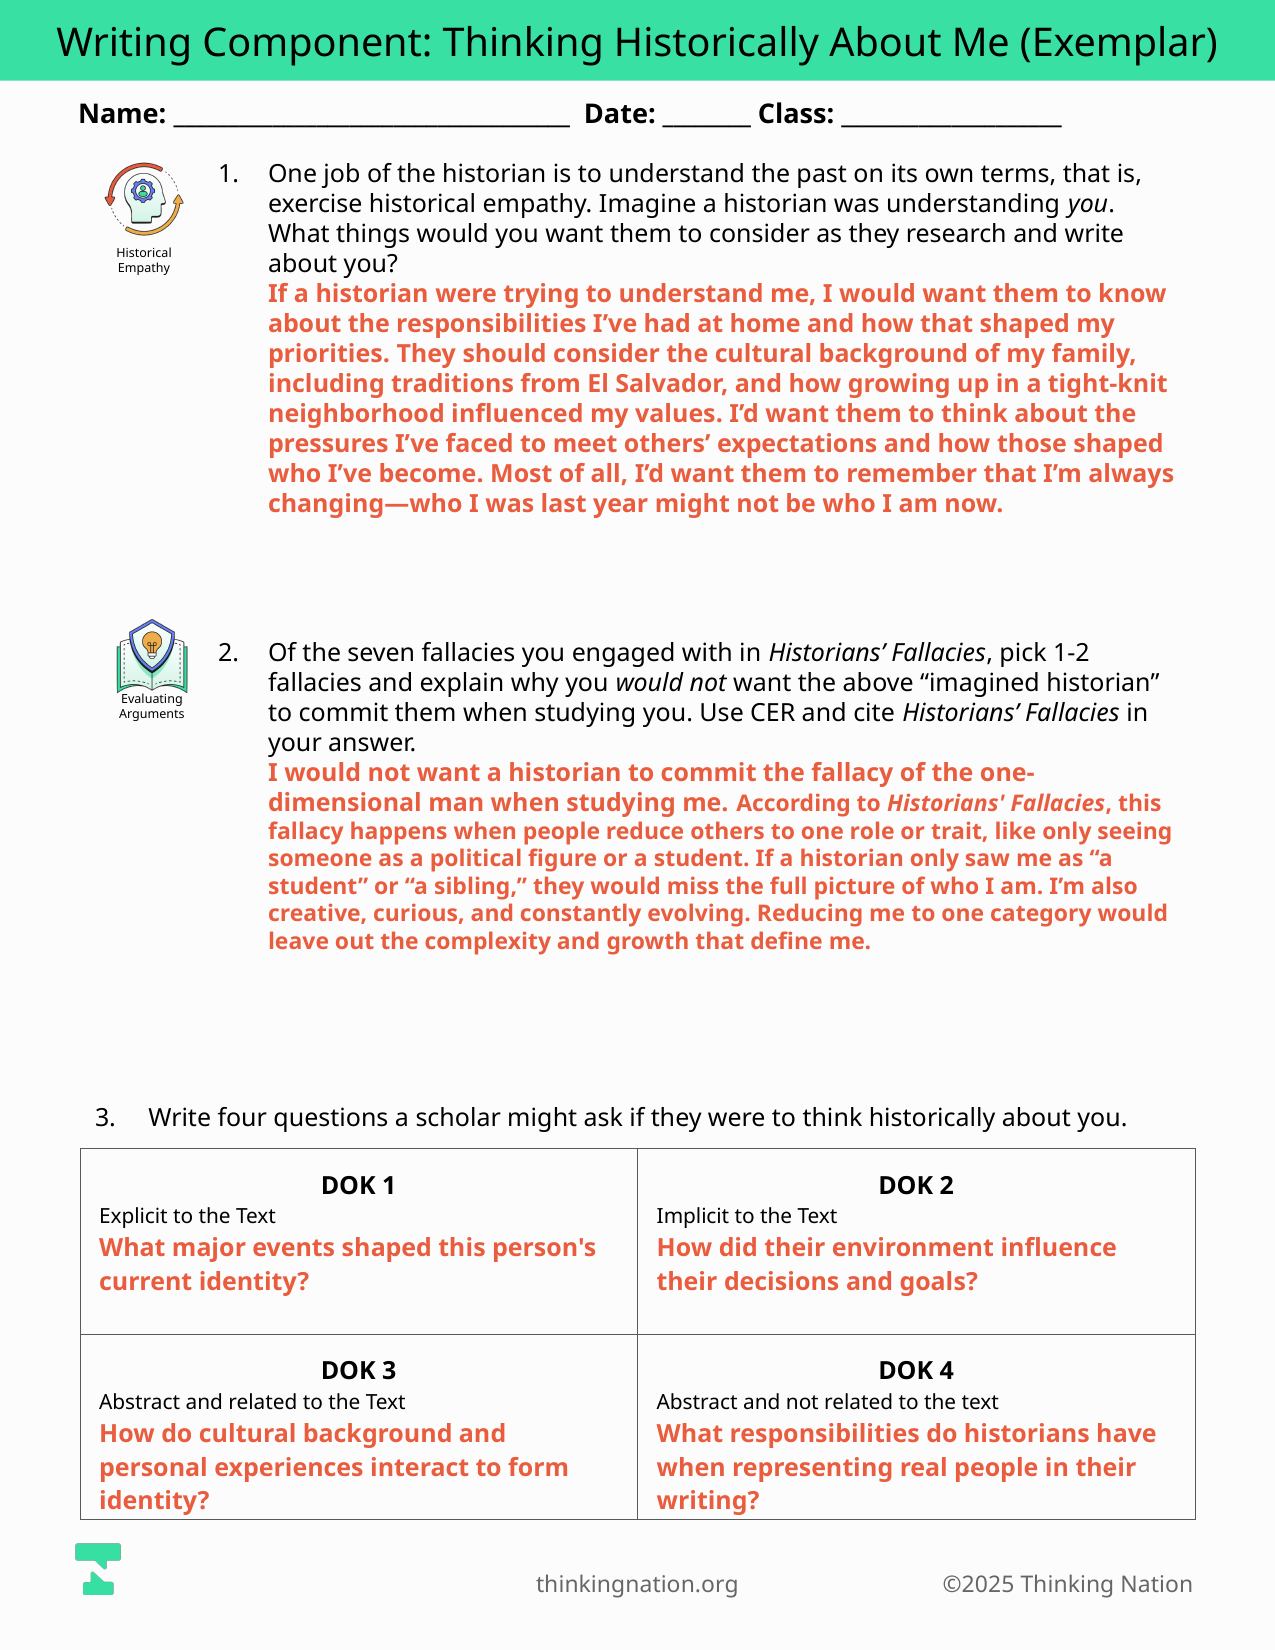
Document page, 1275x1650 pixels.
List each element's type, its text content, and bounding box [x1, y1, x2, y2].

picture [62, 1533, 134, 1605]
text_box One job of the historian is to understand the past on its own terms, that is, exercise historical empathy. Imagine a historian was understanding you. What things would you want them to consider as they research and write about you? If a historian were trying to understand me, I would want them to know about the responsibilities I’ve had at home and how that shaped my priorities. They should consider the cultural background of my family, including traditions from El Salvador, and how growing up in a tight-knit neighborhood influenced my values. I’d want them to think about the pressures I’ve faced to meet others’ expectations and how those shaped who I’ve become. Most of all, I’d want them to remember that I’m always changing—who I was last year might not be who I am now. Of the seven fallacies you engaged with in Historians’ Fallacies, pick 1-2 fallacies and explain why you would not want the above “imagined historian” to commit them when studying you. Use CER and cite Historians’ Fallacies in your answer. I would not want a historian to commit the fallacy of the one-dimensional man when studying me. According to Historians' Fallacies, this fallacy happens when people reduce others to one role or trait, like only seeing someone as a political figure or a student. If a historian only saw me as “a student” or “a sibling,” they would miss the full picture of who I am. I’m also creative, curious, and constantly evolving. Reducing me to one category would leave out the complexity and growth that define me. [178, 143, 1195, 999]
text_box thinkingnation.org [486, 1553, 789, 1605]
text_box Writing Component: Thinking Historically About Me (Exemplar) [0, 0, 1275, 81]
table_header DOK 1 Explicit to the Text What major events shaped this person's current identity? [81, 1149, 637, 1334]
table_header DOK 2 Implicit to the Text How did their environment influence their decisions and goals? [638, 1149, 1195, 1334]
picture [98, 153, 190, 245]
text_box ©2025 Thinking Nation [907, 1553, 1210, 1605]
text_box 3. Write four questions a scholar might ask if they were to think historically about you. [80, 1086, 1195, 1147]
text_box Historical Empathy [98, 252, 190, 274]
table_cell DOK 3 Abstract and related to the Text How do cultural background and personal experiences interact to form identity? [81, 1335, 637, 1519]
picture [106, 610, 198, 702]
table_cell DOK 4 Abstract and not related to the text What responsibilities do historians have when representing real people in their writing? [638, 1335, 1195, 1519]
text_box Evaluating Arguments [98, 676, 206, 720]
text_box Name: ____________________________________ Date: ________ Class: ____________________ [62, 80, 1213, 143]
